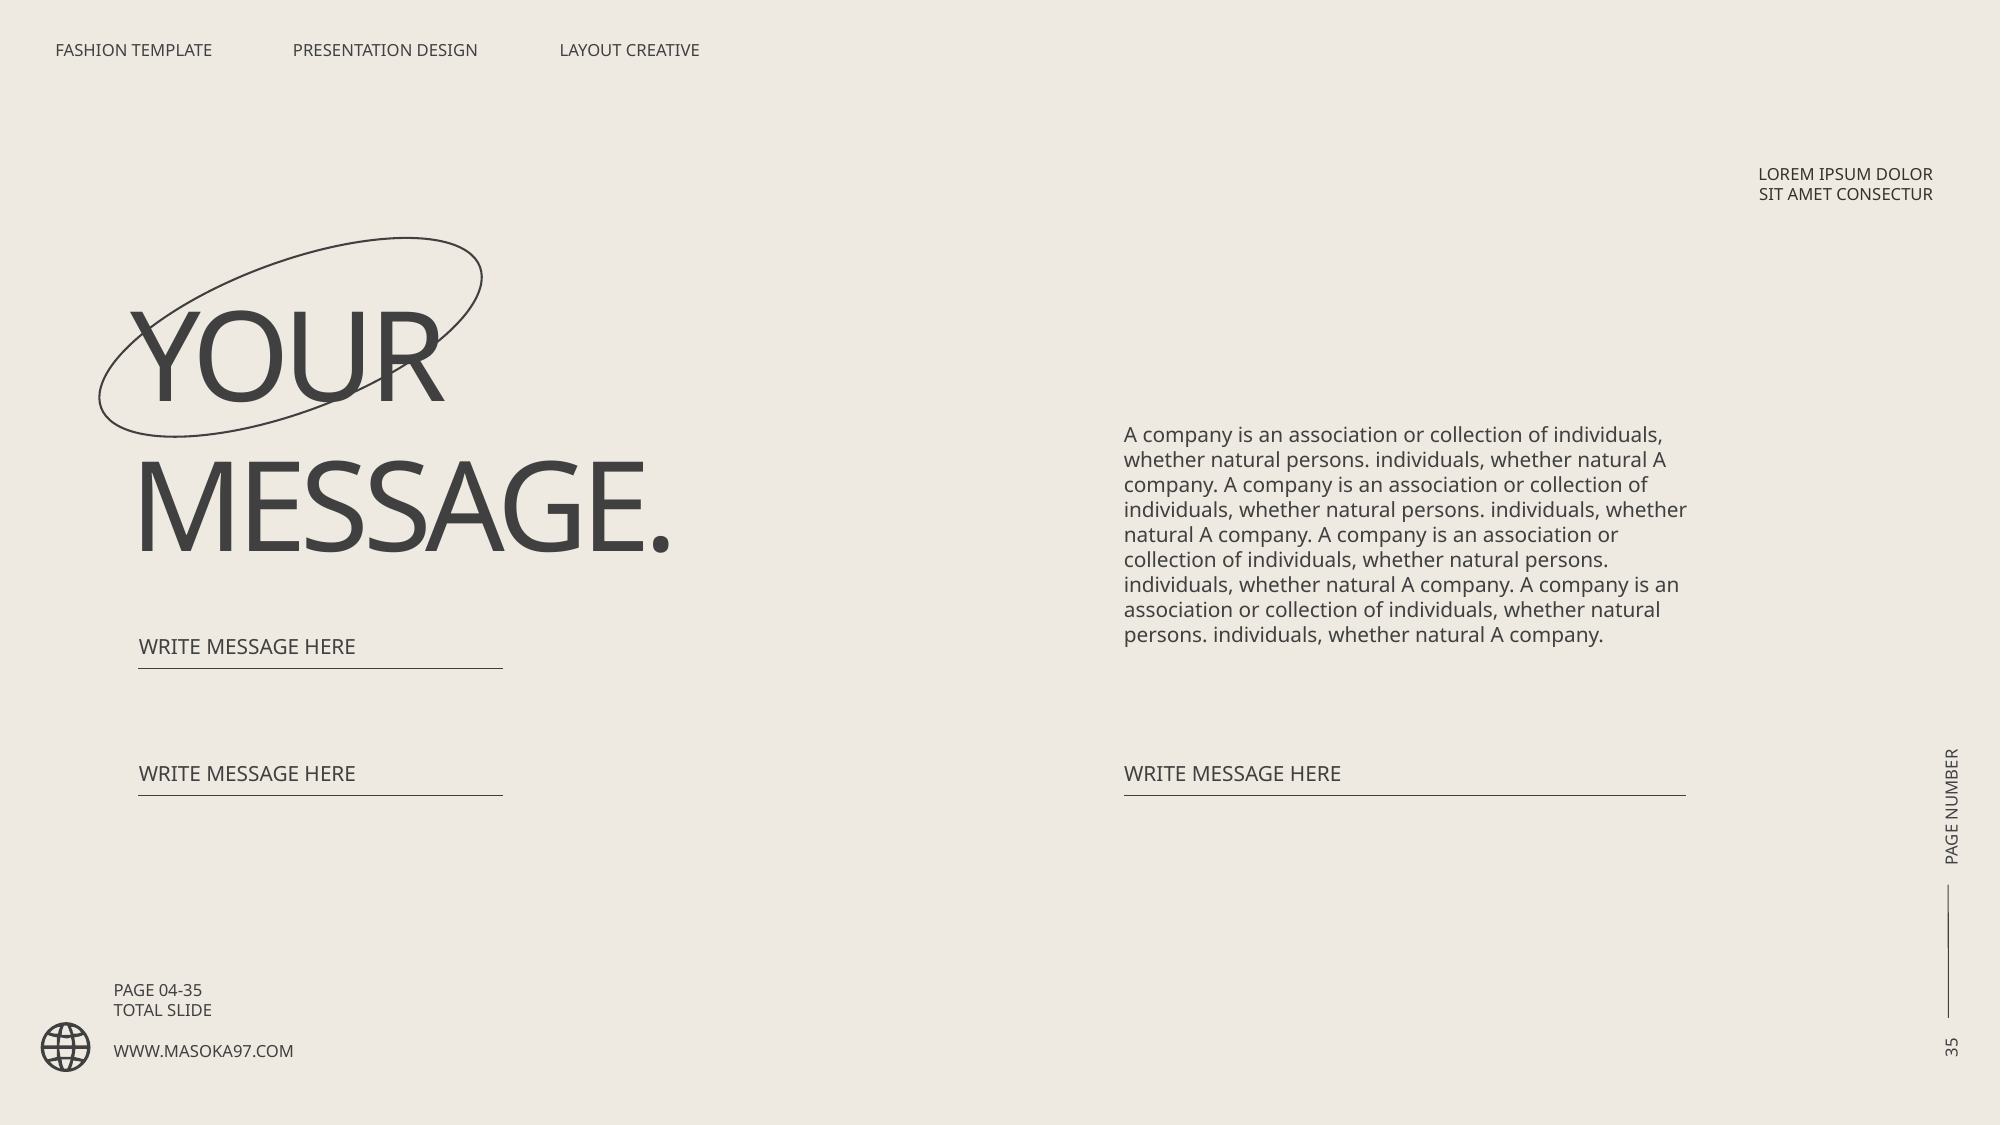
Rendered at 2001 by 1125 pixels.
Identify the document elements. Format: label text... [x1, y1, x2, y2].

text_box WRITE MESSAGE HERE [123, 626, 374, 667]
text_box WRITE MESSAGE HERE [123, 753, 374, 794]
text_box LOREM IPSUM DOLOR SIT AMET CONSECTUR [1722, 156, 1949, 211]
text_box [40, 32, 770, 82]
text_box [256, 236, 482, 269]
text_box A company is an association or collection of individuals, whether natural persons. individuals, whether natural A company. A company is an association or collection of individuals, whether natural persons. individuals, whether natural A company. A company is an association or collection of individuals, whether natural persons. individuals, whether natural A company. A company is an association or collection of individuals, whether natural persons. individuals, whether natural A company. [1109, 414, 1726, 502]
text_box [40, 972, 324, 1082]
text_box [98, 359, 115, 426]
text_box WRITE MESSAGE HERE [1109, 753, 1360, 794]
text_box YOUR MESSAGE. [115, 269, 942, 584]
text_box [1763, 854, 2000, 912]
